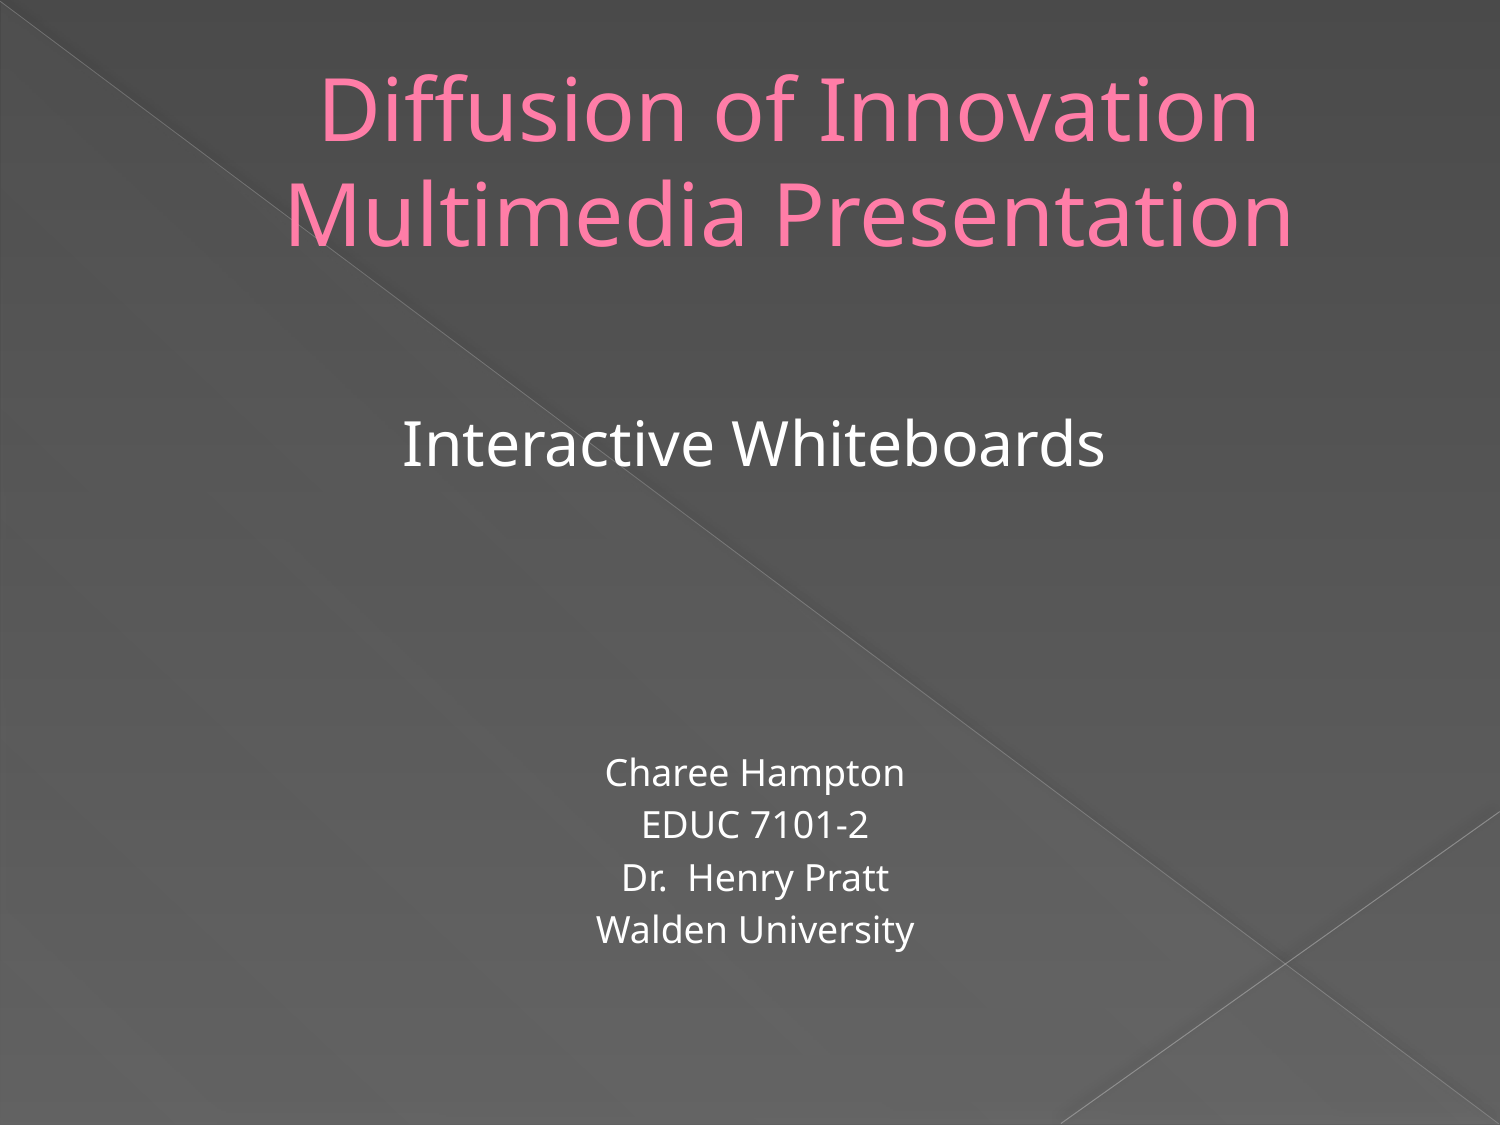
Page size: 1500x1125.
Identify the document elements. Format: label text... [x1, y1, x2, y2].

title Diffusion of Innovation Multimedia Presentation [75, 43, 1425, 274]
list Interactive Whiteboards Charee Hampton EDUC 7101-2 Dr. Henry Pratt Walden University [75, 308, 1425, 1059]
